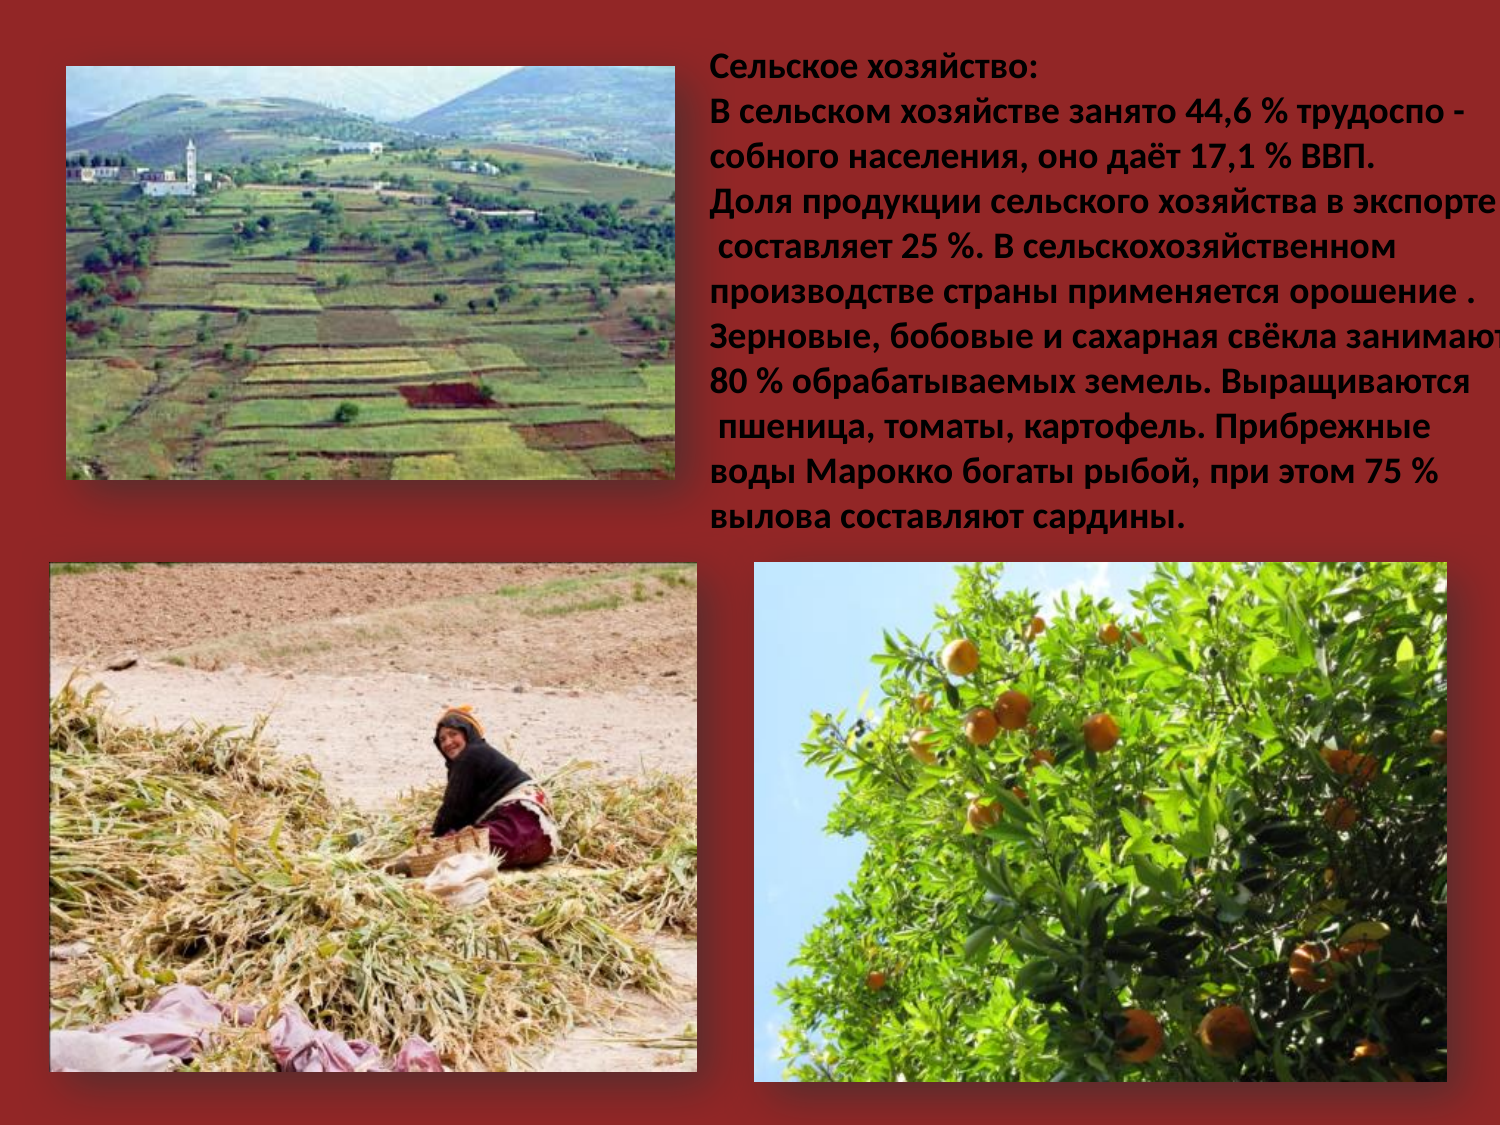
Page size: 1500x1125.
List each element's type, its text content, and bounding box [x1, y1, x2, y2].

text_box Сельское хозяйство: В сельском хозяйстве занято 44,6 % трудоспо - собного населения, оно даёт 17,1 % ВВП. Доля продукции сельского хозяйства в экспорте составляет 25 %. В сельскохозяйственном производстве страны применяется орошение . Зерновые, бобовые и сахарная свёкла занимают 80 % обрабатываемых земель. Выращиваются пшеница, томаты, картофель. Прибрежные воды Марокко богаты рыбой, при этом 75 % вылова составляют сардины. [694, 33, 1500, 544]
picture [48, 562, 697, 1072]
picture [753, 562, 1447, 1082]
picture [65, 66, 675, 481]
